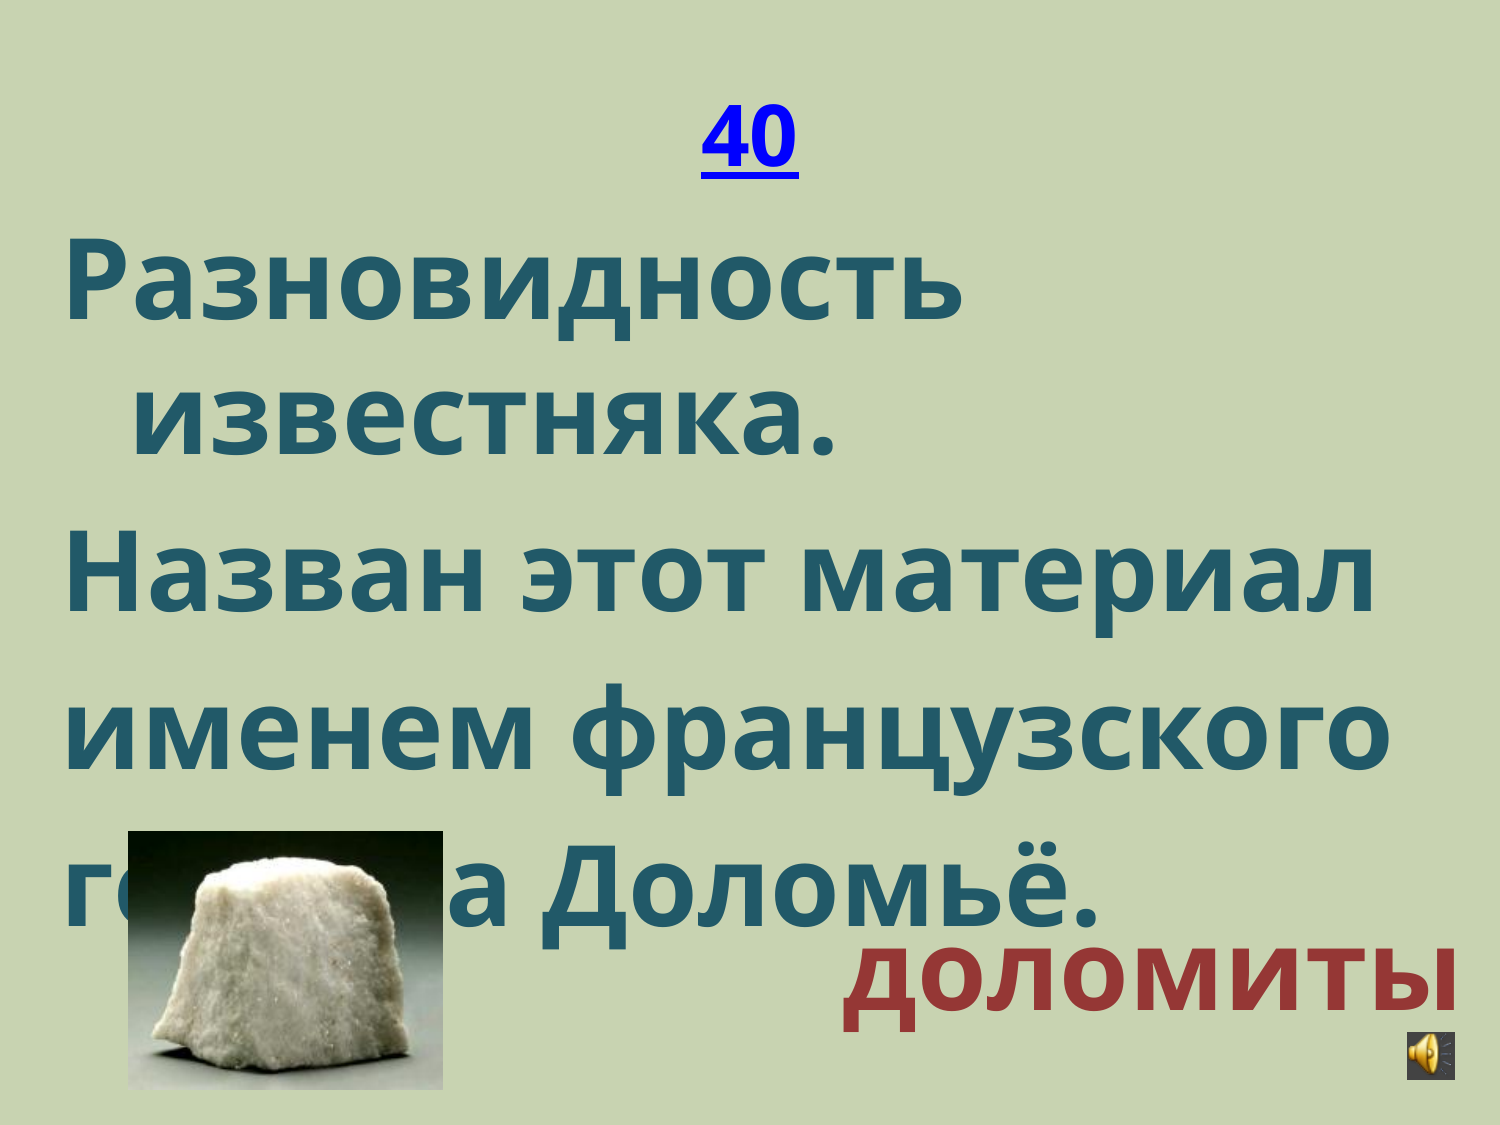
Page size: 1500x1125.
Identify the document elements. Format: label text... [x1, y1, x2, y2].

picture [128, 831, 443, 1090]
title 40 [75, 45, 1425, 199]
text_box доломиты [828, 890, 1479, 1041]
list Разновидность известняка. Назван этот материал именем французского геолога Доломьё. [23, 199, 1477, 816]
picture [1406, 1031, 1457, 1082]
